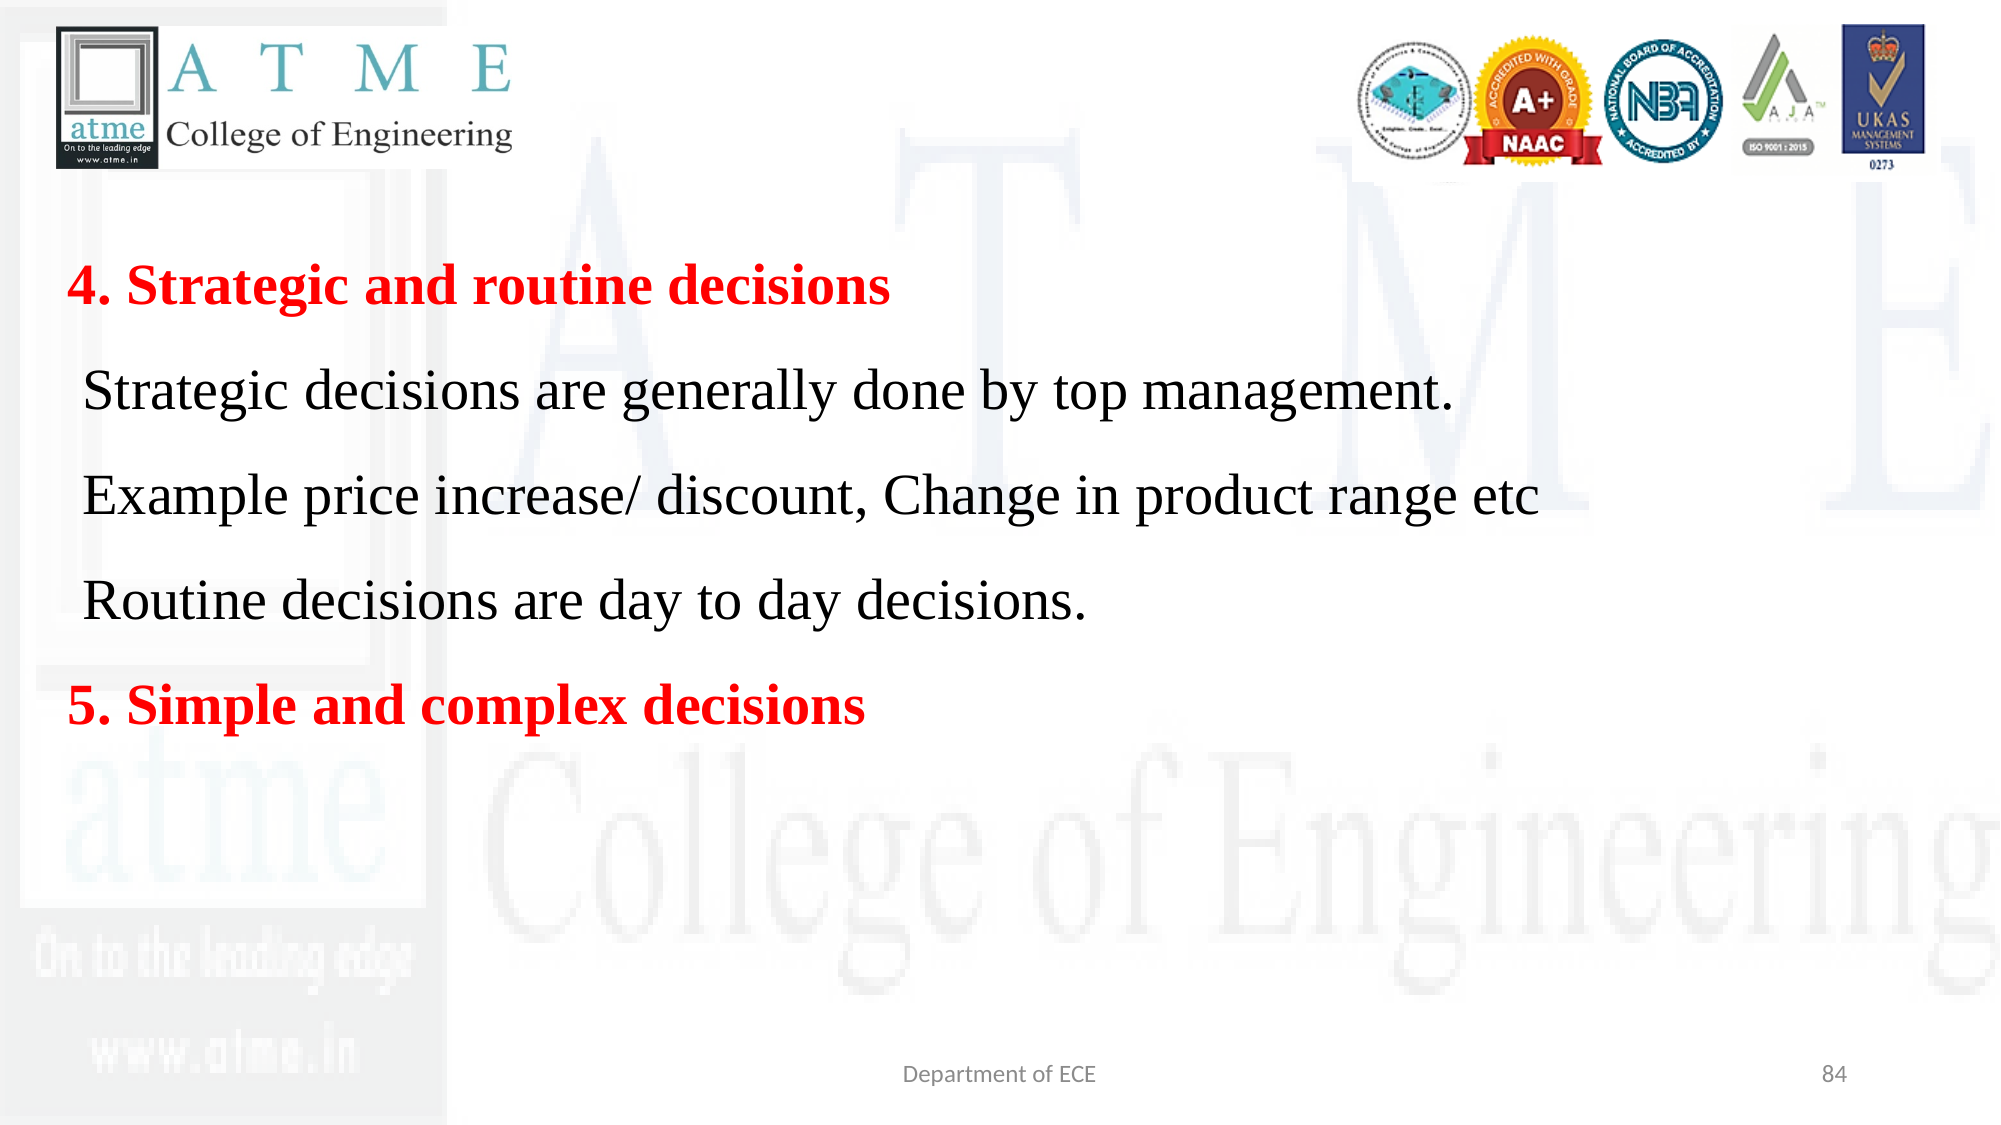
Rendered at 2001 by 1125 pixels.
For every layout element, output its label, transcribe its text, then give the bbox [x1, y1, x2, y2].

text_box 4. Strategic and routine decisions Strategic decisions are generally done by top management. Example price increase/ discount, Change in product range etc Routine decisions are day to day decisions. 5. Simple and complex decisions [53, 203, 1797, 849]
picture [56, 26, 512, 169]
picture [1352, 24, 1941, 186]
slide_number 84 [1412, 1042, 1863, 1103]
footer Department of ECE [662, 1042, 1338, 1103]
